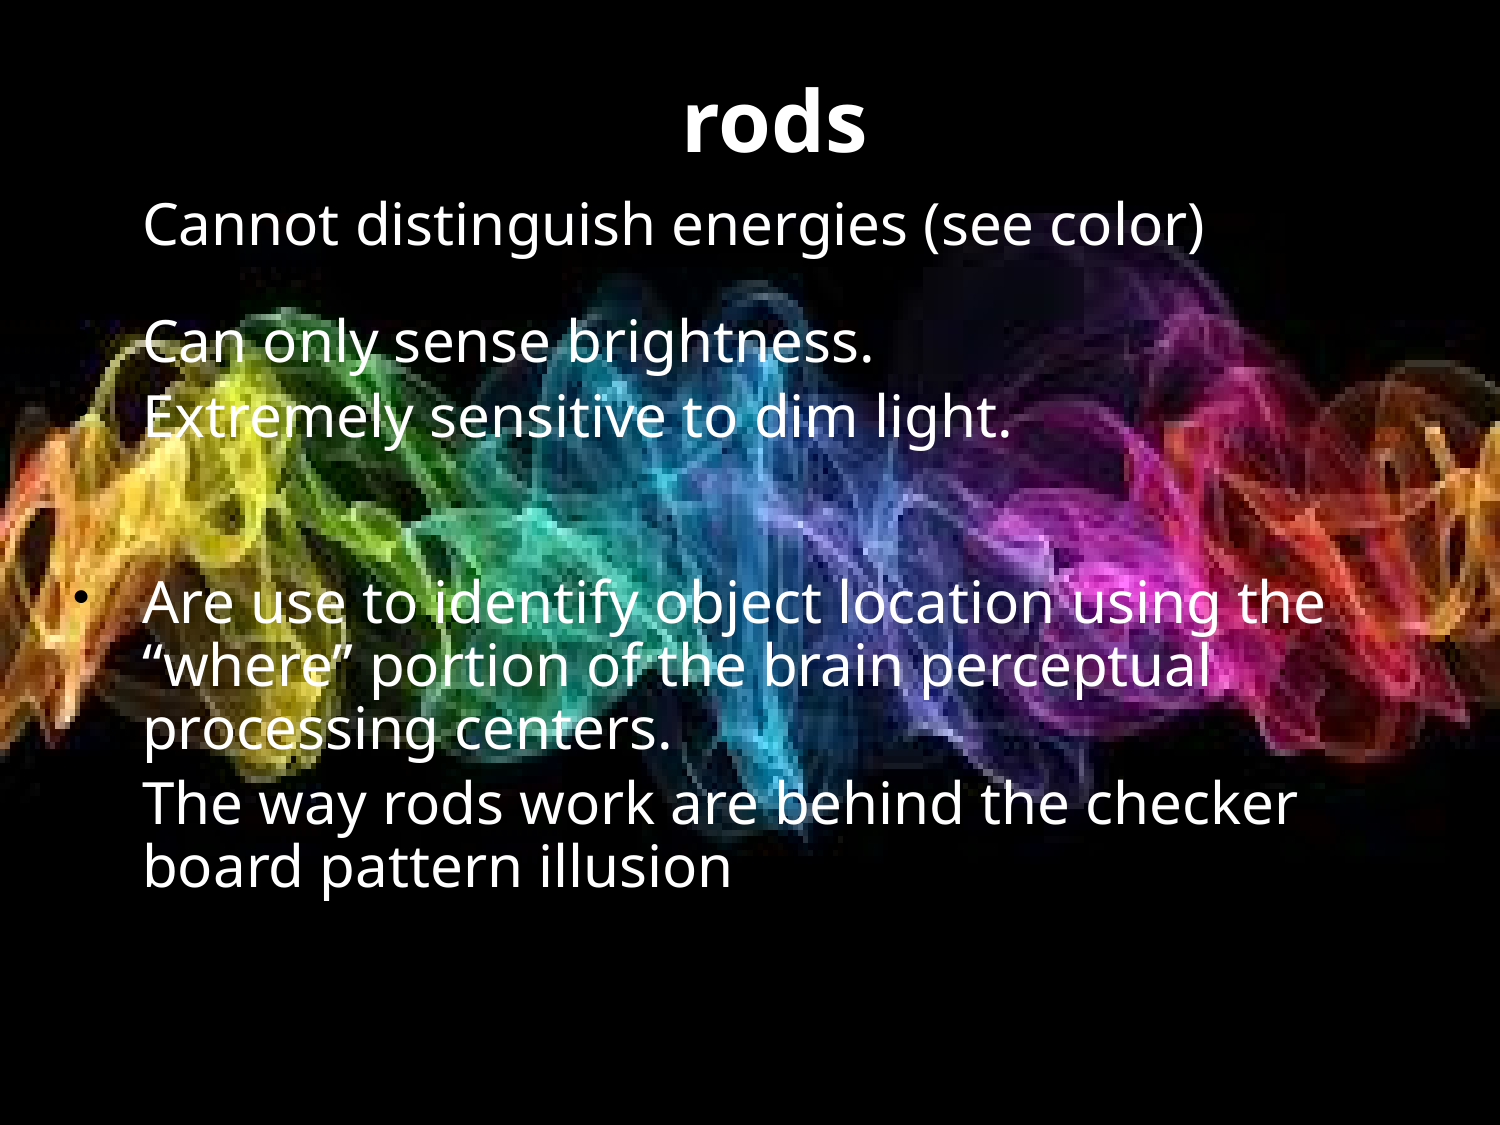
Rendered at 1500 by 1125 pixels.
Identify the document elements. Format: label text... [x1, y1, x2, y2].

title rods [137, 24, 1413, 187]
picture [0, 0, 1500, 1125]
list Cannot distinguish energies (see color) Can only sense brightness. Extremely sensitive to dim light. Are use to identify object location using the “where” portion of the brain perceptual processing centers. The way rods work are behind the checker board pattern illusion. [37, 187, 1463, 1075]
